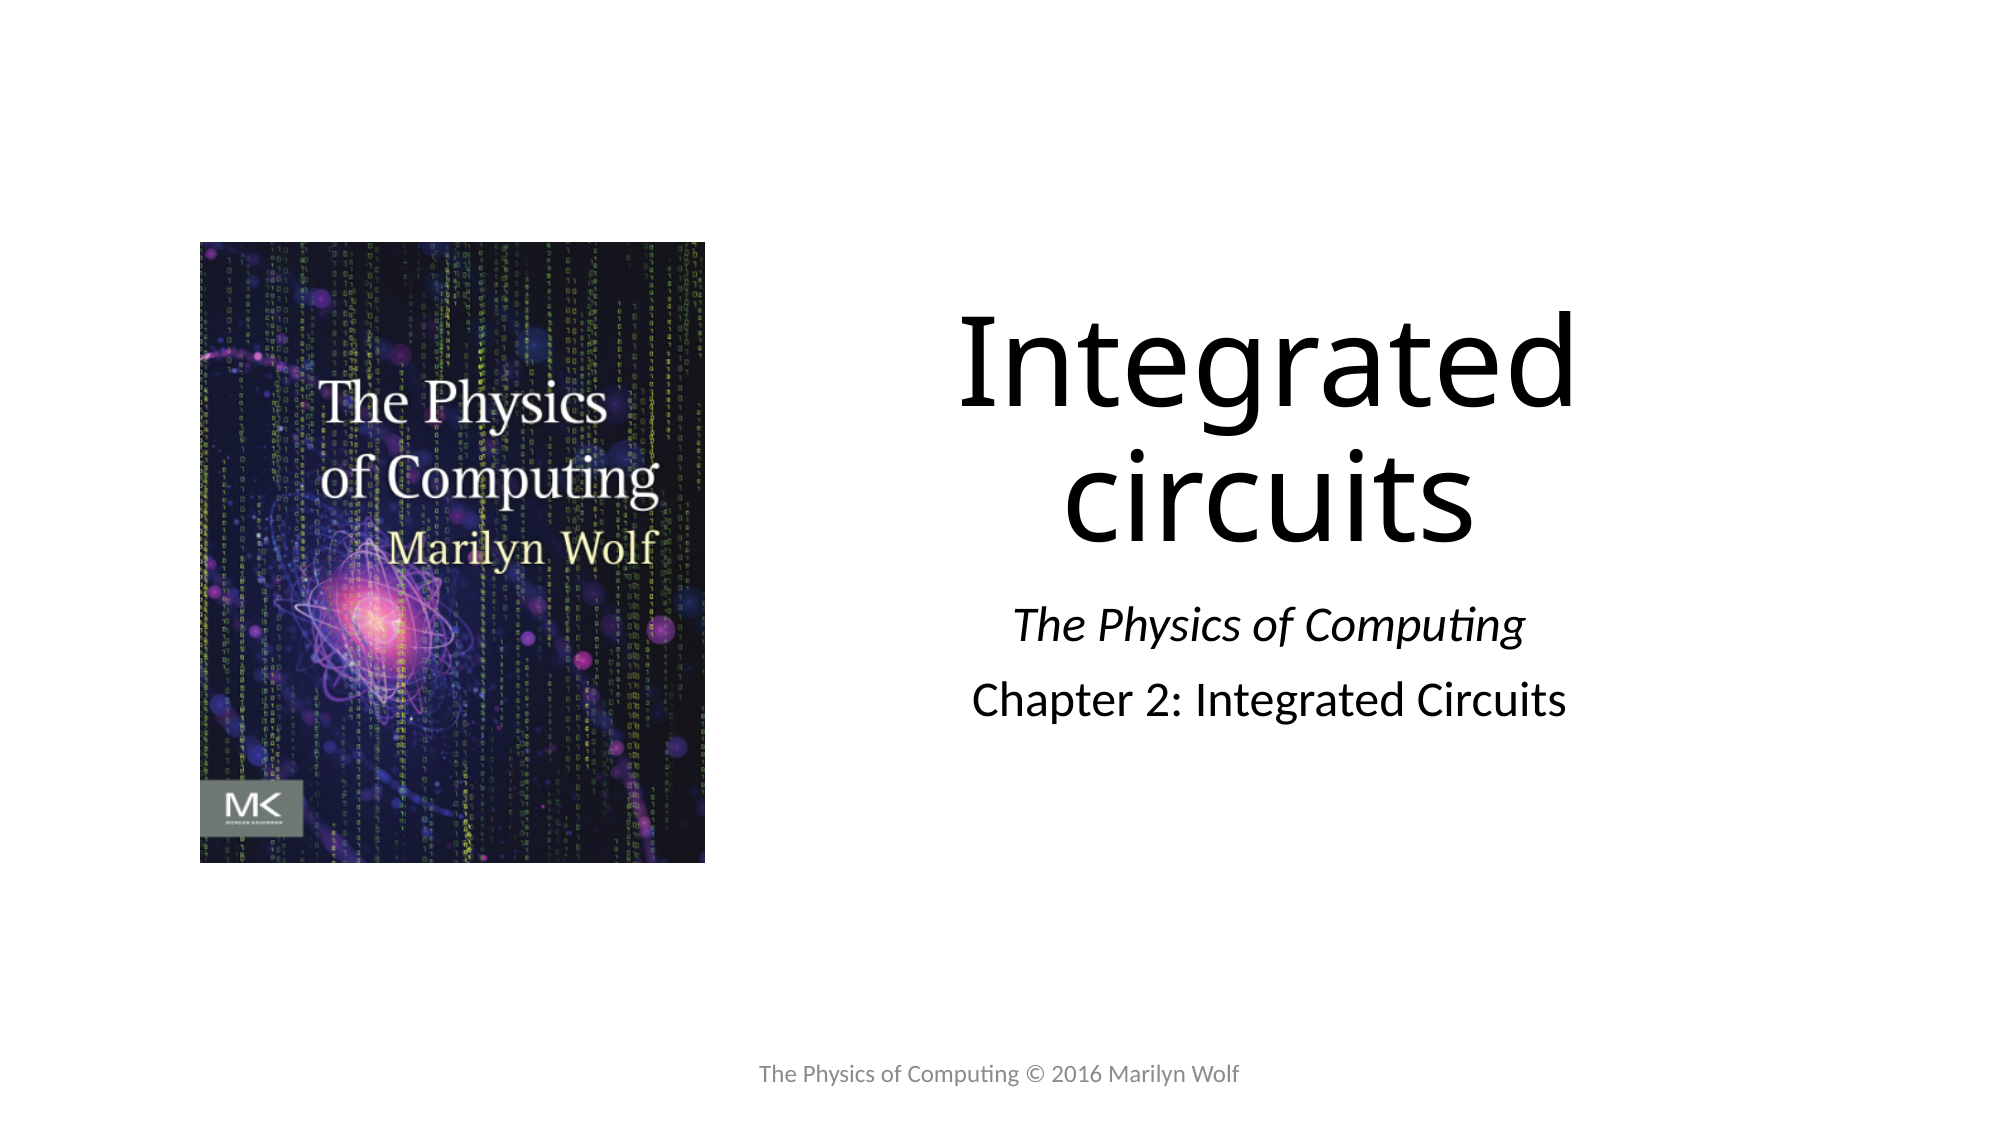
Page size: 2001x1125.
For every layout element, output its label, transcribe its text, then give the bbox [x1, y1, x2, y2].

footer The Physics of Computing © 2016 Marilyn Wolf [662, 1042, 1338, 1103]
title Integrated circuits [788, 184, 1750, 576]
subtitle The Physics of Computing Chapter 2: Integrated Circuits [788, 590, 1750, 863]
picture [200, 242, 705, 863]
